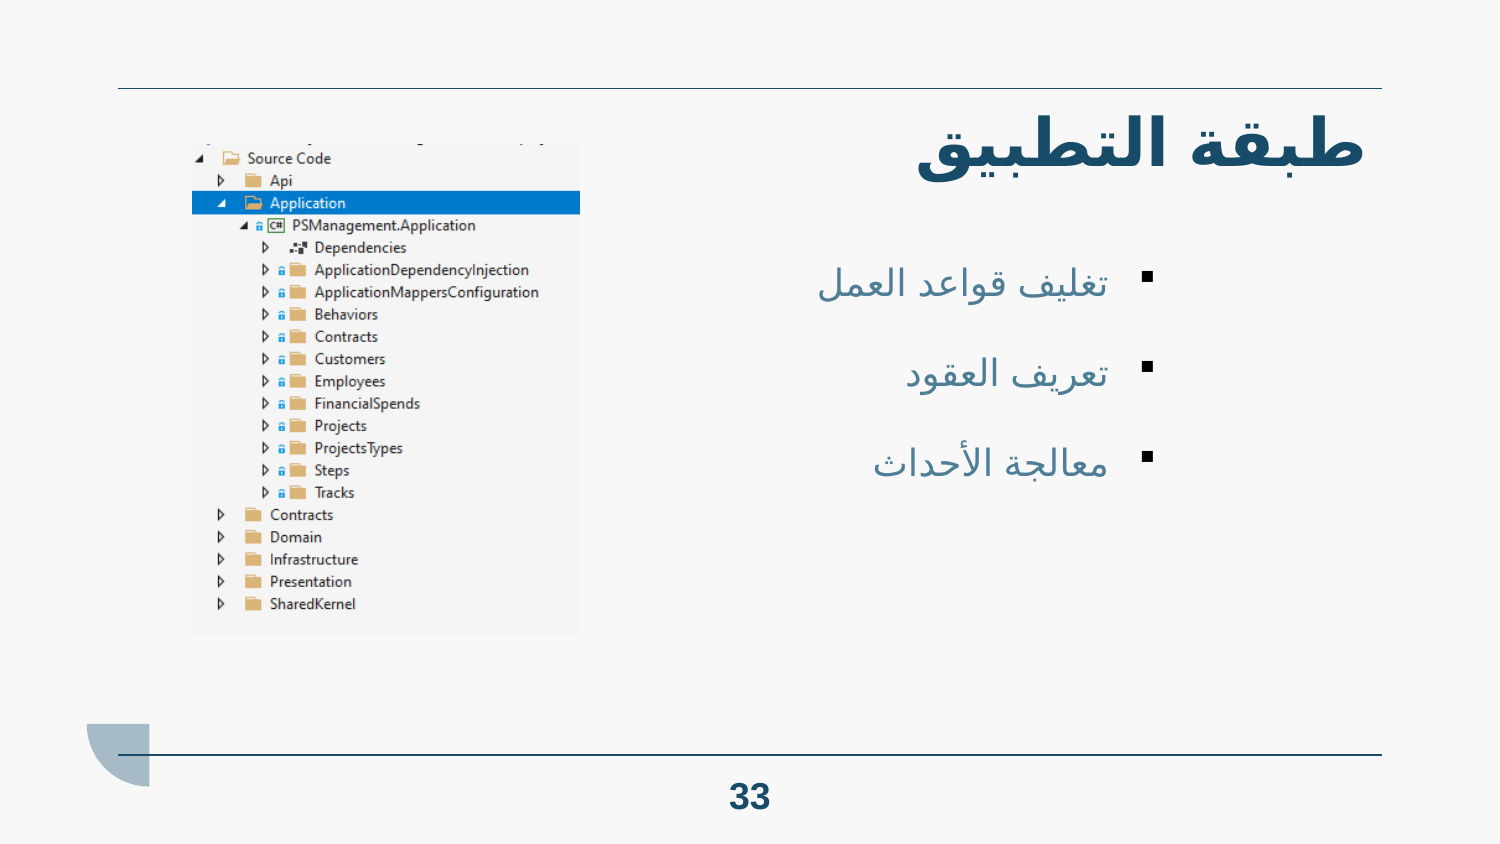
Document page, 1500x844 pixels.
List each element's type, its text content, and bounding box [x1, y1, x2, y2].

text_box 33 [698, 758, 801, 831]
text_box تغليف قواعد العمل تعريف العقود معالجة الأحداث [737, 251, 1171, 492]
title طبقة التطبيق [118, 85, 1382, 170]
picture [192, 144, 580, 635]
